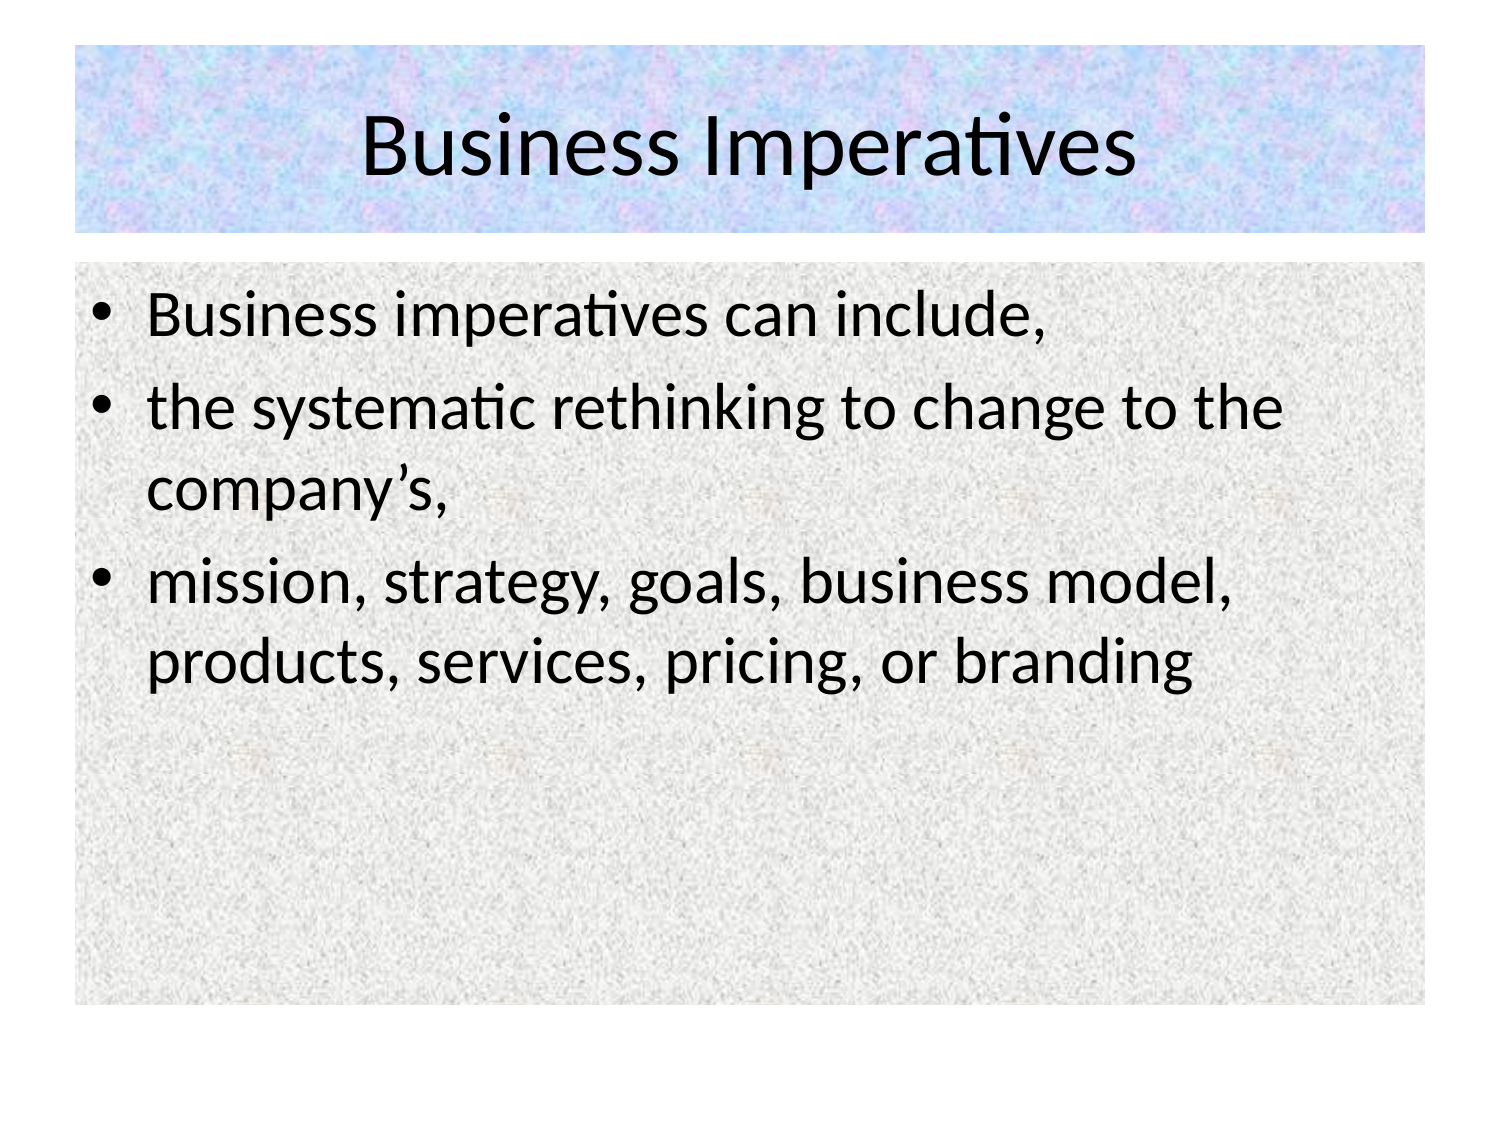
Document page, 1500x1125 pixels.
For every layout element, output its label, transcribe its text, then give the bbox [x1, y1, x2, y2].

list Business imperatives can include, the systematic rethinking to change to the company’s, mission, strategy, goals, business model, products, services, pricing, or branding [75, 262, 1425, 1005]
title Business Imperatives [75, 45, 1425, 233]
